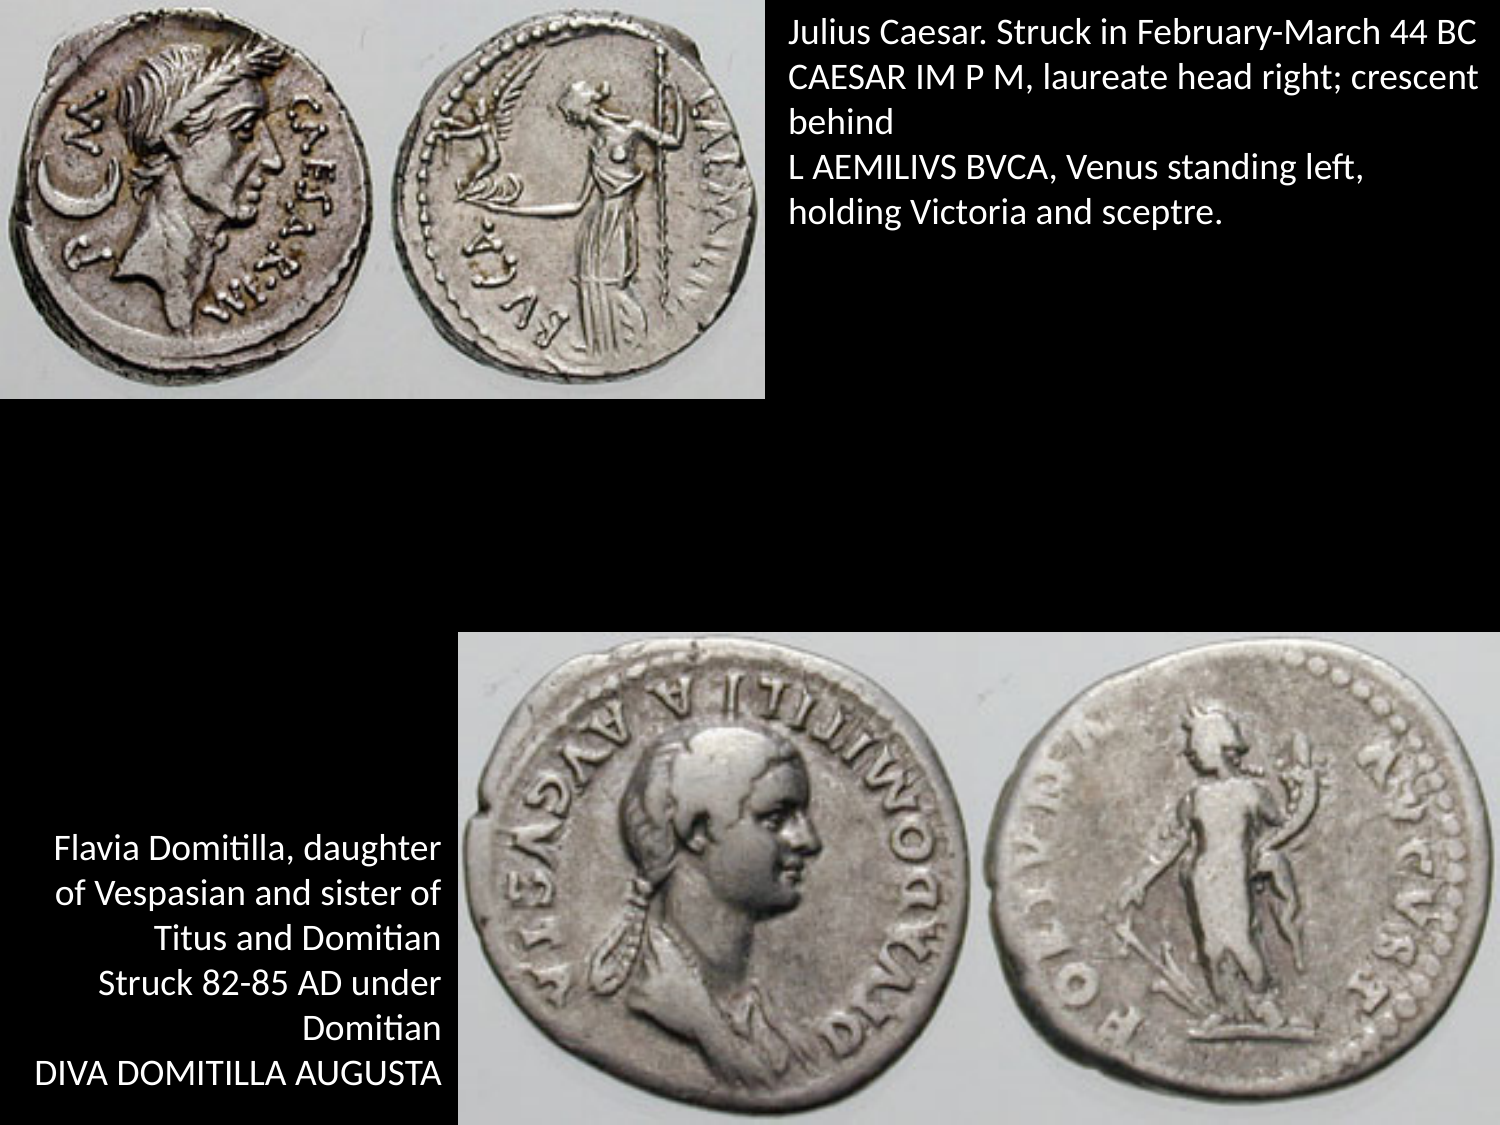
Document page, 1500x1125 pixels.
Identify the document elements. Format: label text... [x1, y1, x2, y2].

text_box Julius Caesar. Struck in February-March 44 BC CAESAR IM P M, laureate head right; crescent behind L AEMILIVS BVCA, Venus standing left, holding Victoria and sceptre. [773, 0, 1500, 240]
picture [0, 0, 766, 399]
picture [458, 632, 1500, 1125]
text_box Flavia Domitilla, daughter of Vespasian and sister of Titus and Domitian Struck 82-85 AD under Domitian DIVA DOMITILLA AUGUSTA [0, 815, 453, 1101]
